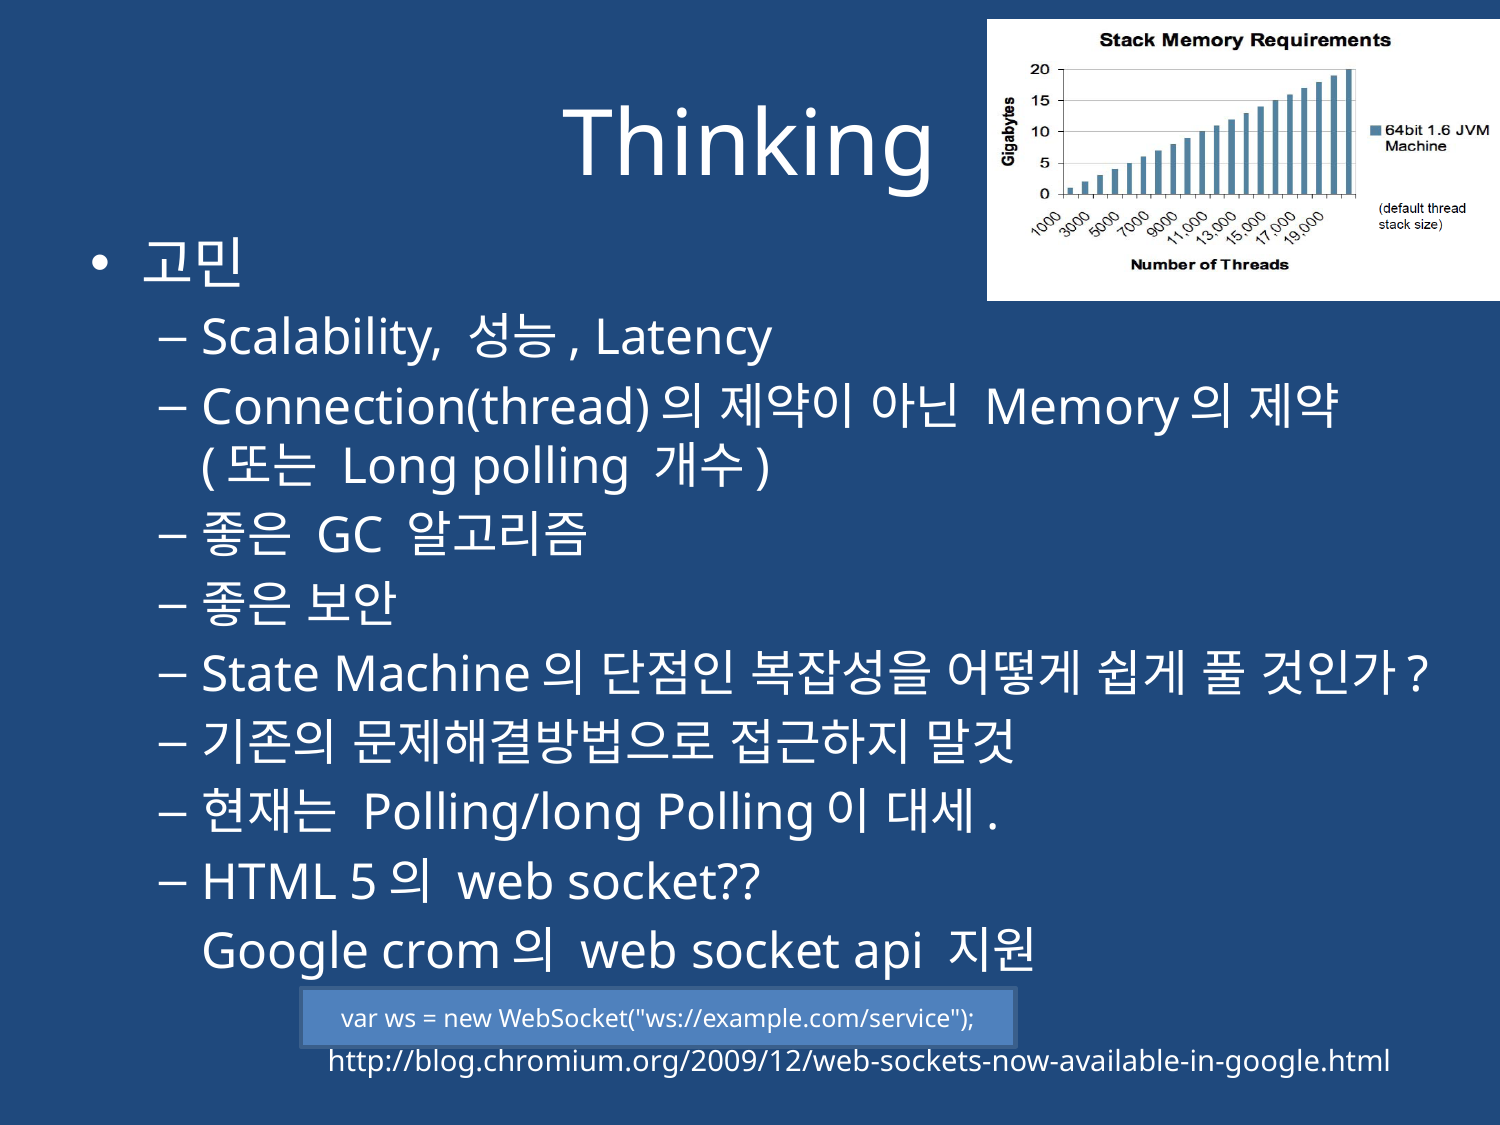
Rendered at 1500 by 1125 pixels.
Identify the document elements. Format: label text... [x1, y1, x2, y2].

text_box var ws = new WebSocket("ws://example.com/service"); [299, 986, 1018, 1049]
title Thinking [75, 45, 981, 219]
picture [986, 18, 1500, 301]
list 고민 Scalability, 성능, Latency Connection(thread)의 제약이 아닌 Memory의 제약 (또는 Long polling 개수) 좋은 GC 알고리즘 좋은 보안 State Machine의 단점인 복잡성을 어떻게 쉽게 풀 것인가? 기존의 문제해결방법으로 접근하지 말것 현재는 Polling/long Polling이 대세. HTML 5의 web socket?? Google crom의 web socket api 지원 [75, 219, 1424, 1000]
text_box http://blog.chromium.org/2009/12/web-sockets-now-available-in-google.html [312, 1034, 1459, 1085]
